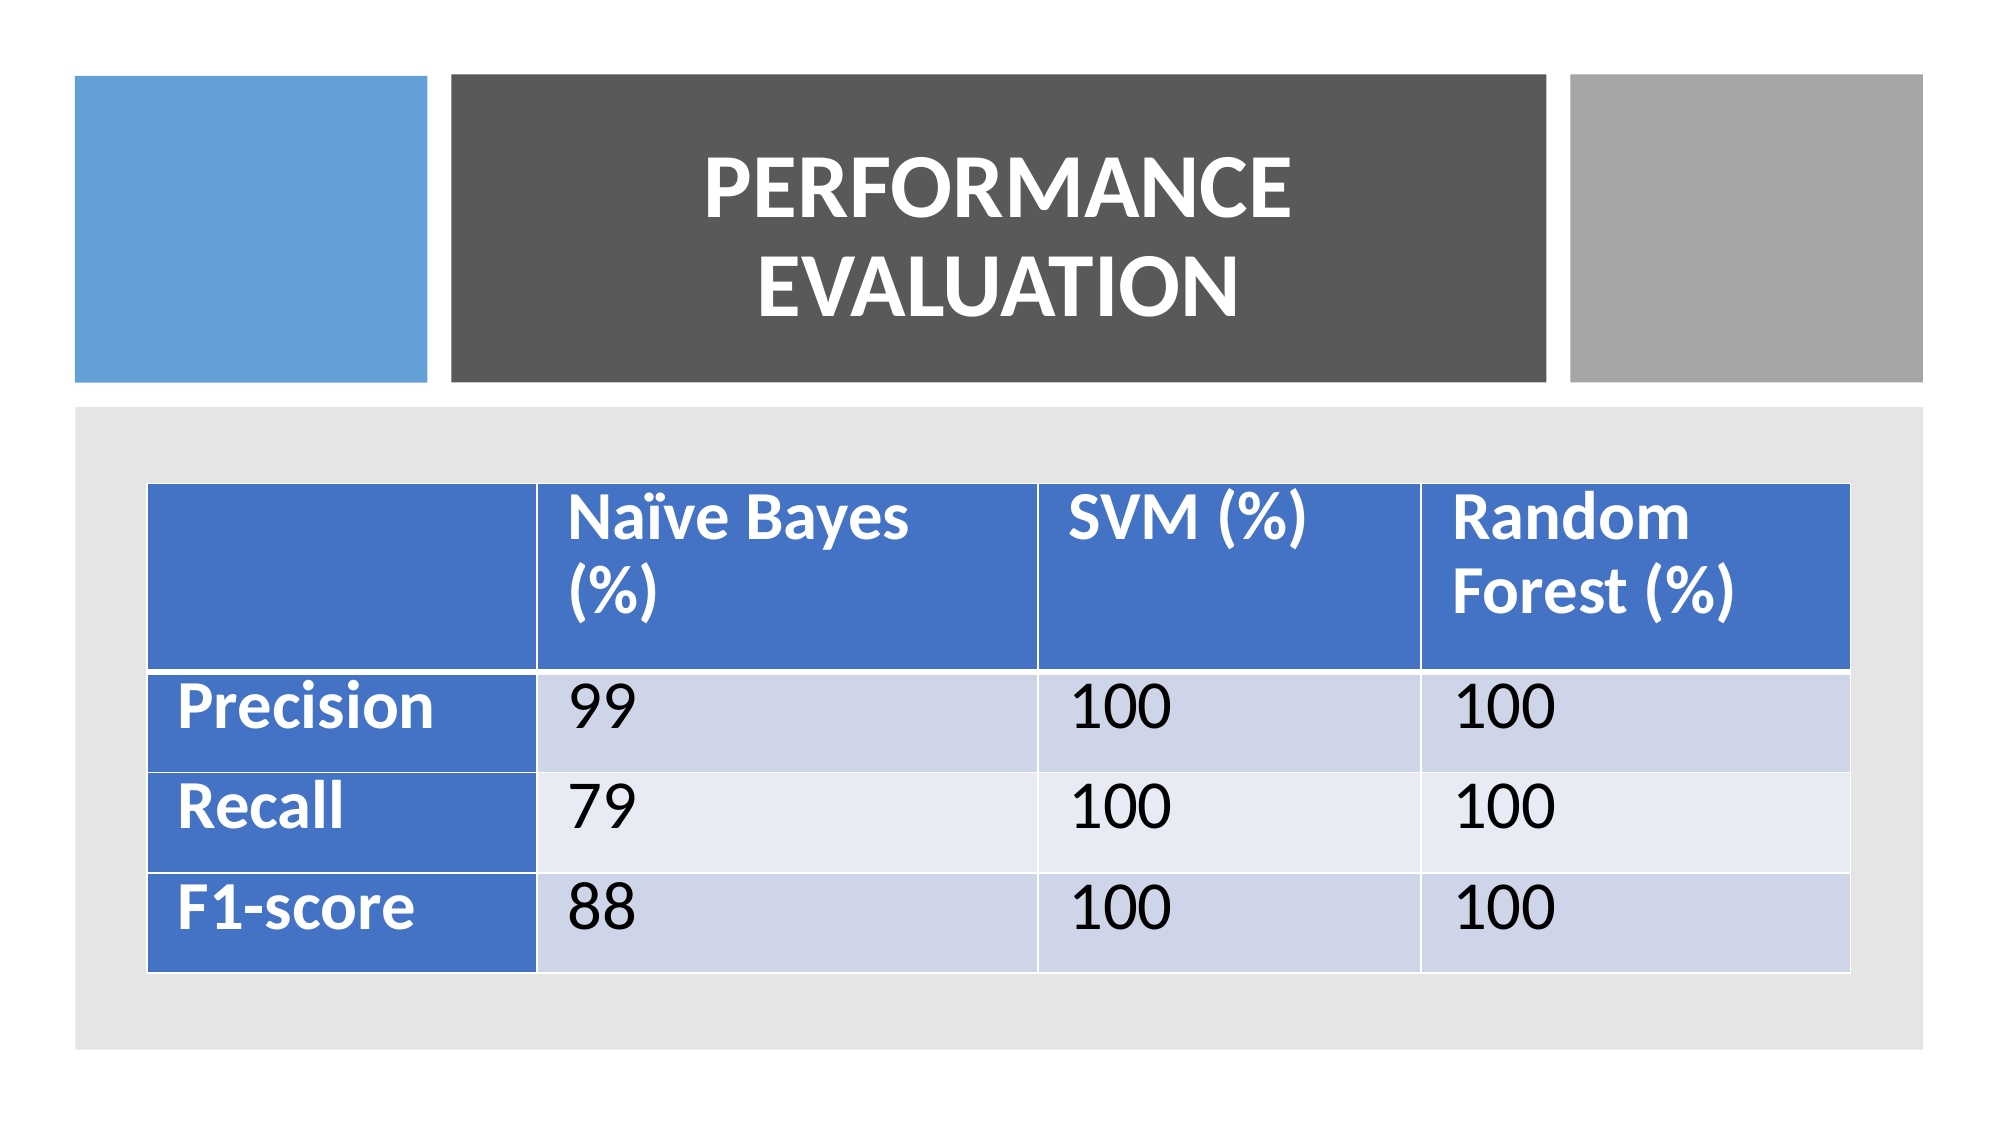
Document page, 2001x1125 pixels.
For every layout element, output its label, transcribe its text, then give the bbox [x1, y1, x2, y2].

table_header SVM (%) [1039, 484, 1420, 669]
table_cell Precision [148, 675, 536, 772]
table_cell 100 [1422, 773, 1850, 872]
table_header Naïve Bayes (%) [538, 484, 1037, 669]
table_cell 100 [1039, 874, 1420, 972]
table_header Random Forest (%) [1422, 484, 1850, 669]
table_cell 100 [1422, 874, 1850, 972]
text_box [1569, 73, 1924, 383]
table_cell F1-score [148, 874, 536, 972]
table_cell 100 [1039, 773, 1420, 872]
text_box [74, 406, 1924, 1051]
text_box [450, 73, 1547, 383]
table_cell 100 [1039, 675, 1420, 772]
title PERFORMANCE EVALUATION [499, 120, 1499, 354]
table_cell 79 [538, 773, 1037, 872]
table_cell Recall [148, 773, 536, 872]
text_box [74, 75, 428, 384]
table_cell 88 [538, 874, 1037, 972]
table_cell 99 [538, 675, 1037, 772]
table_header [148, 484, 536, 669]
table_cell 100 [1422, 675, 1850, 772]
